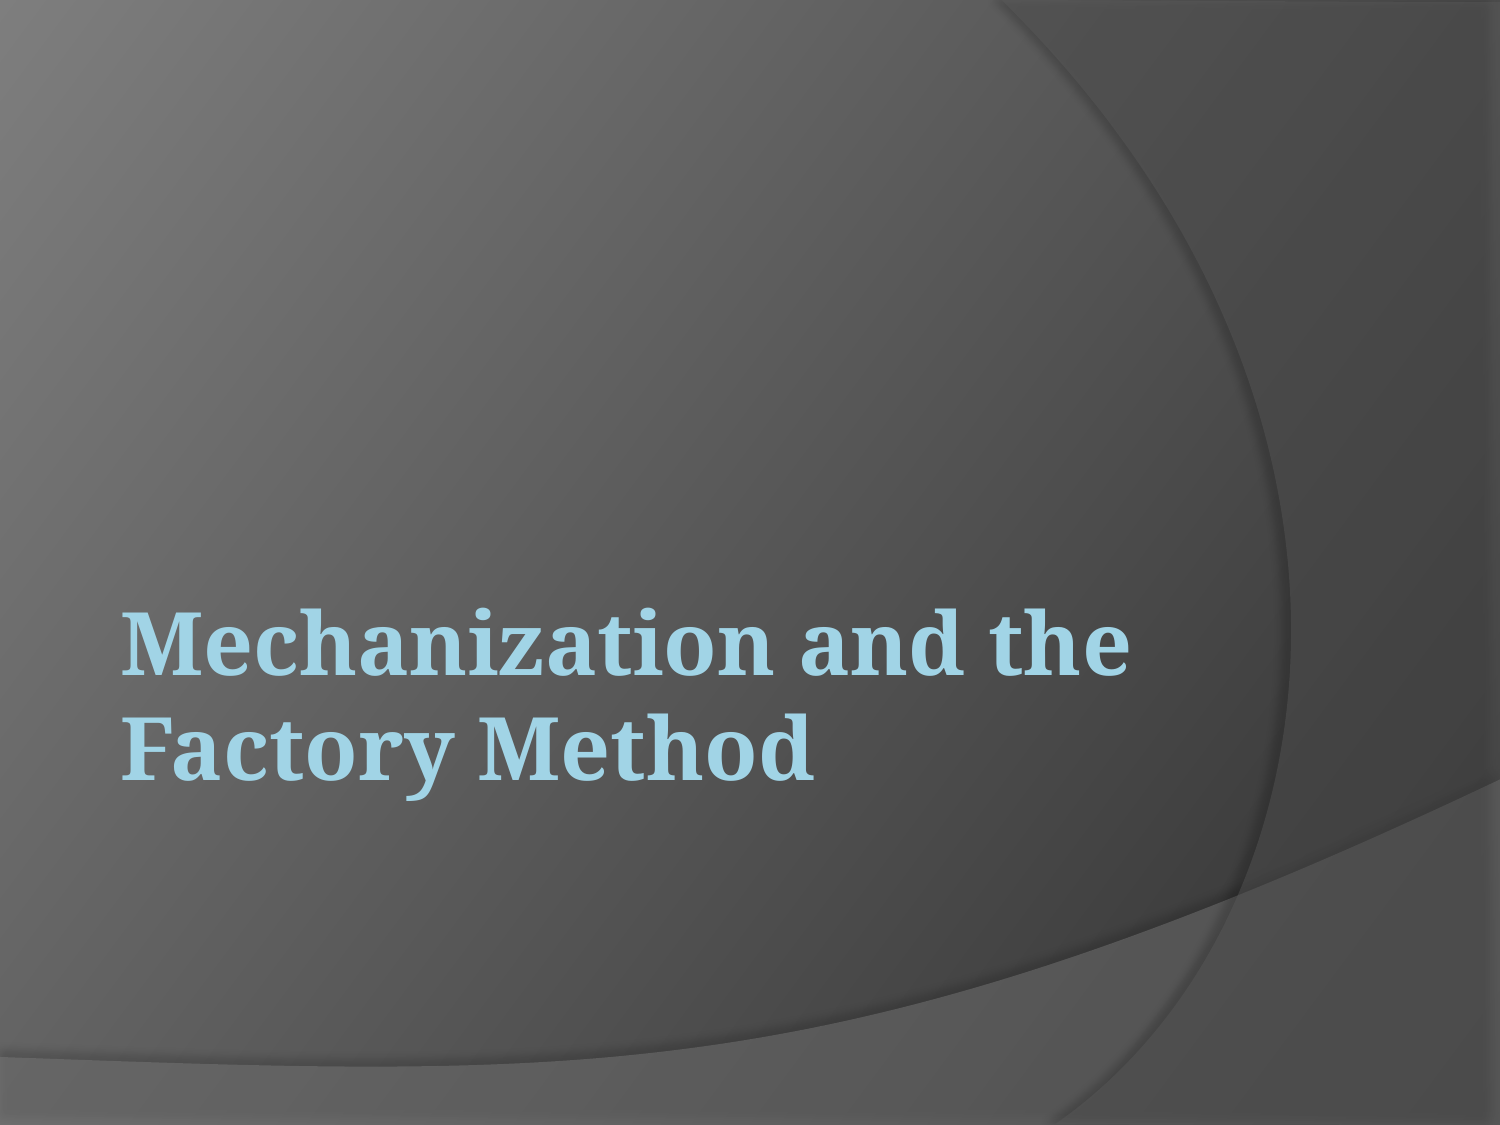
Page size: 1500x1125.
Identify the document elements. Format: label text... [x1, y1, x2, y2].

title Mechanization and the Factory Method [112, 587, 1200, 888]
